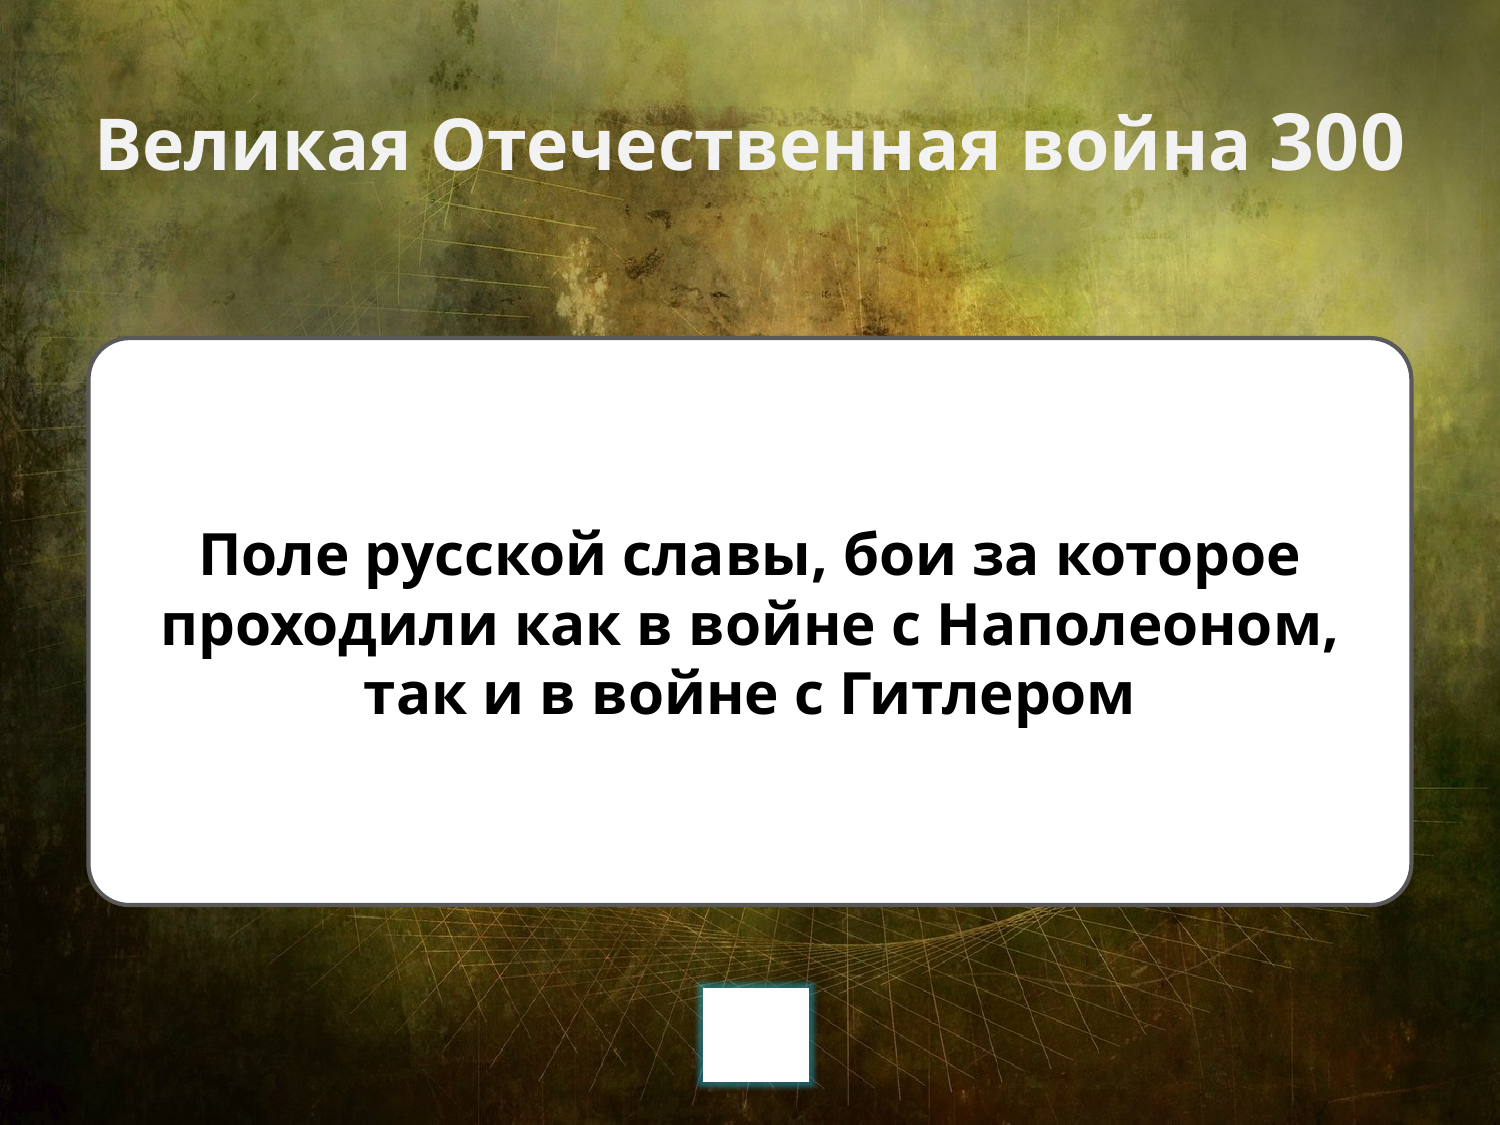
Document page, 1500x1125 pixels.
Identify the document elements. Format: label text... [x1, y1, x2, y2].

picture [0, 0, 1500, 1125]
text_box [701, 986, 811, 1084]
title Великая Отечественная война 300 [75, 45, 1425, 233]
text_box Поле русской славы, бои за которое проходили как в войне с Наполеоном, так и в войне с Гитлером [86, 335, 1414, 908]
